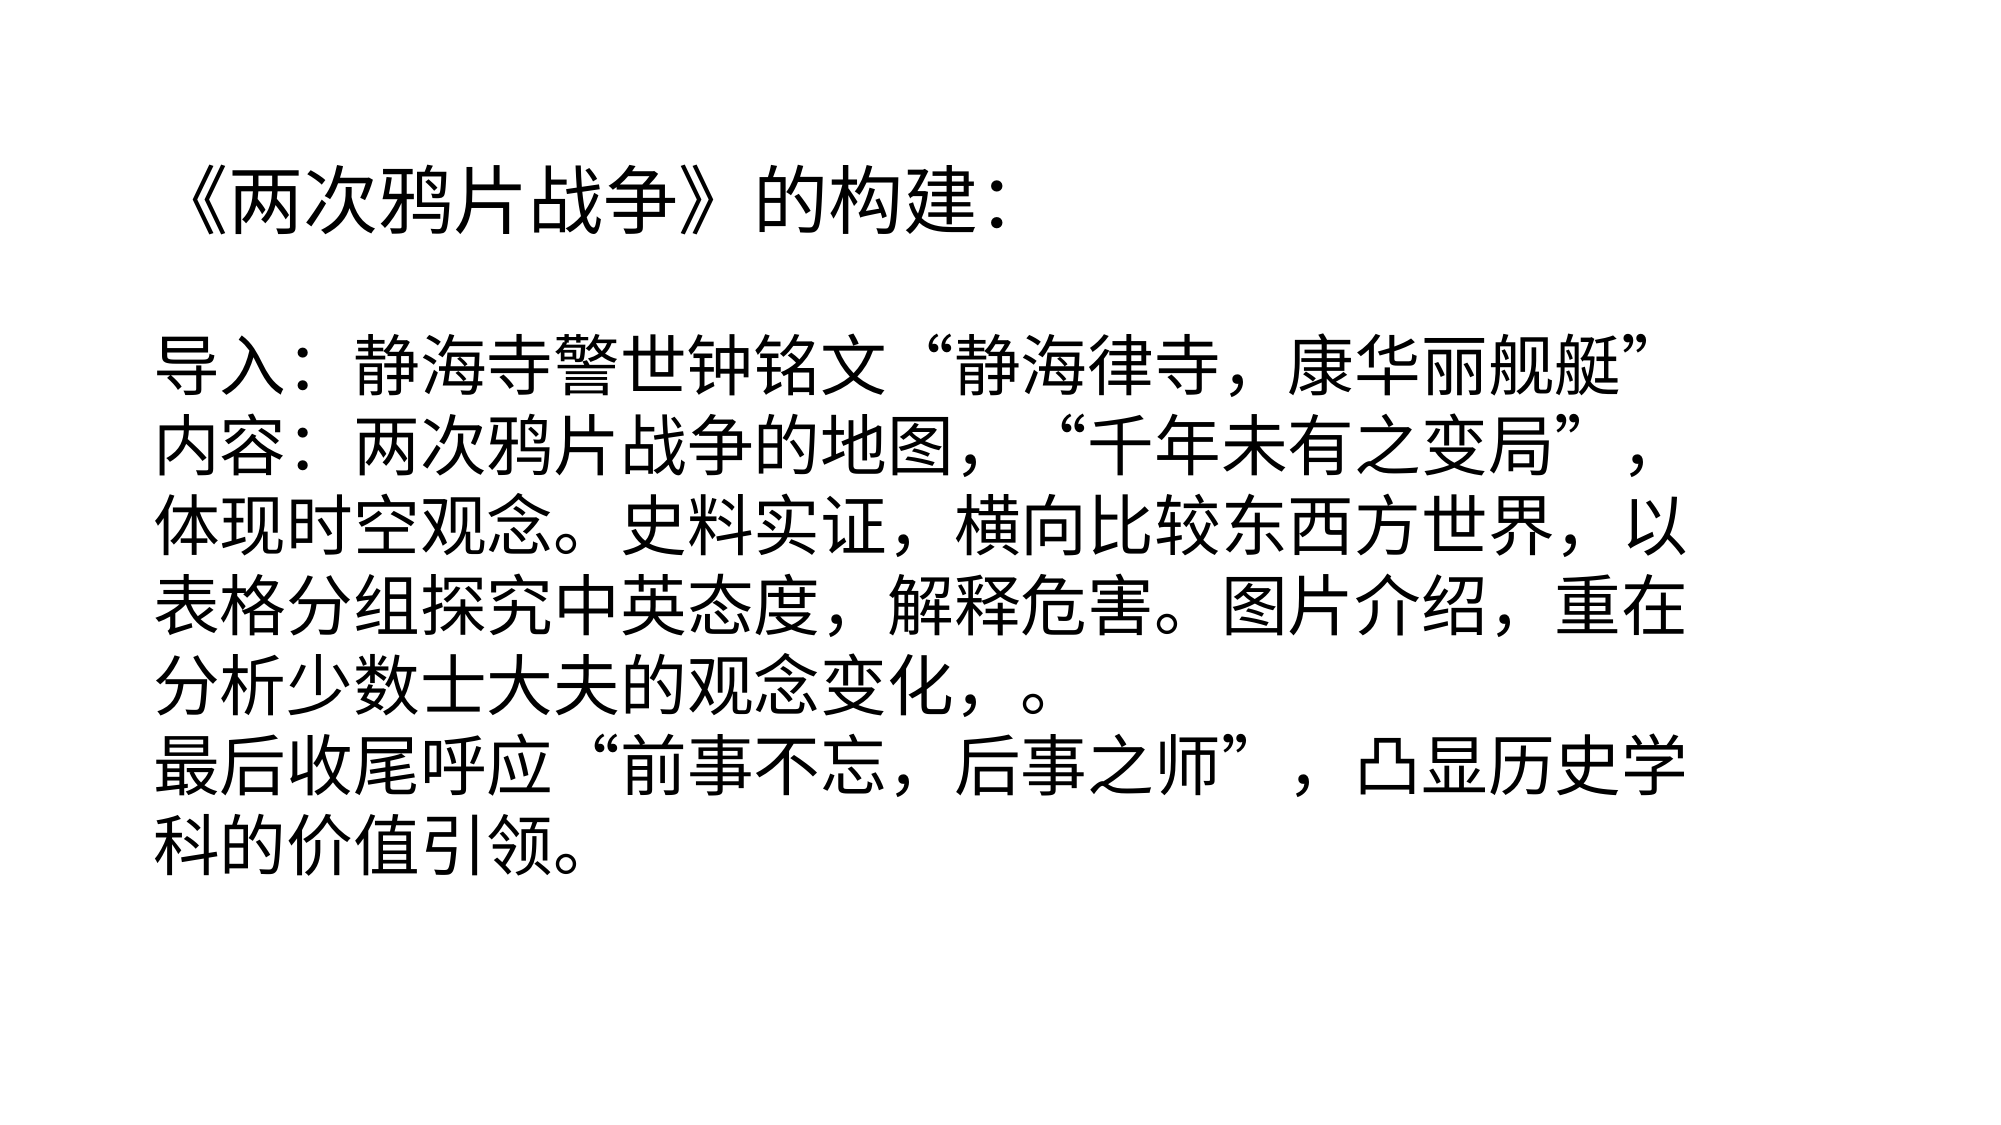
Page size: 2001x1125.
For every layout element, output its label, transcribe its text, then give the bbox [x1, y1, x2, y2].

text_box 《两次鸦片战争》的构建： 导入：静海寺警世钟铭文“静海律寺，康华丽舰艇” 内容：两次鸦片战争的地图，“千年未有之变局”，体现时空观念。史料实证，横向比较东西方世界，以表格分组探究中英态度，解释危害。图片介绍，重在分析少数士大夫的观念变化，。 最后收尾呼应“前事不忘，后事之师”，凸显历史学科的价值引领。 [138, 146, 1754, 892]
